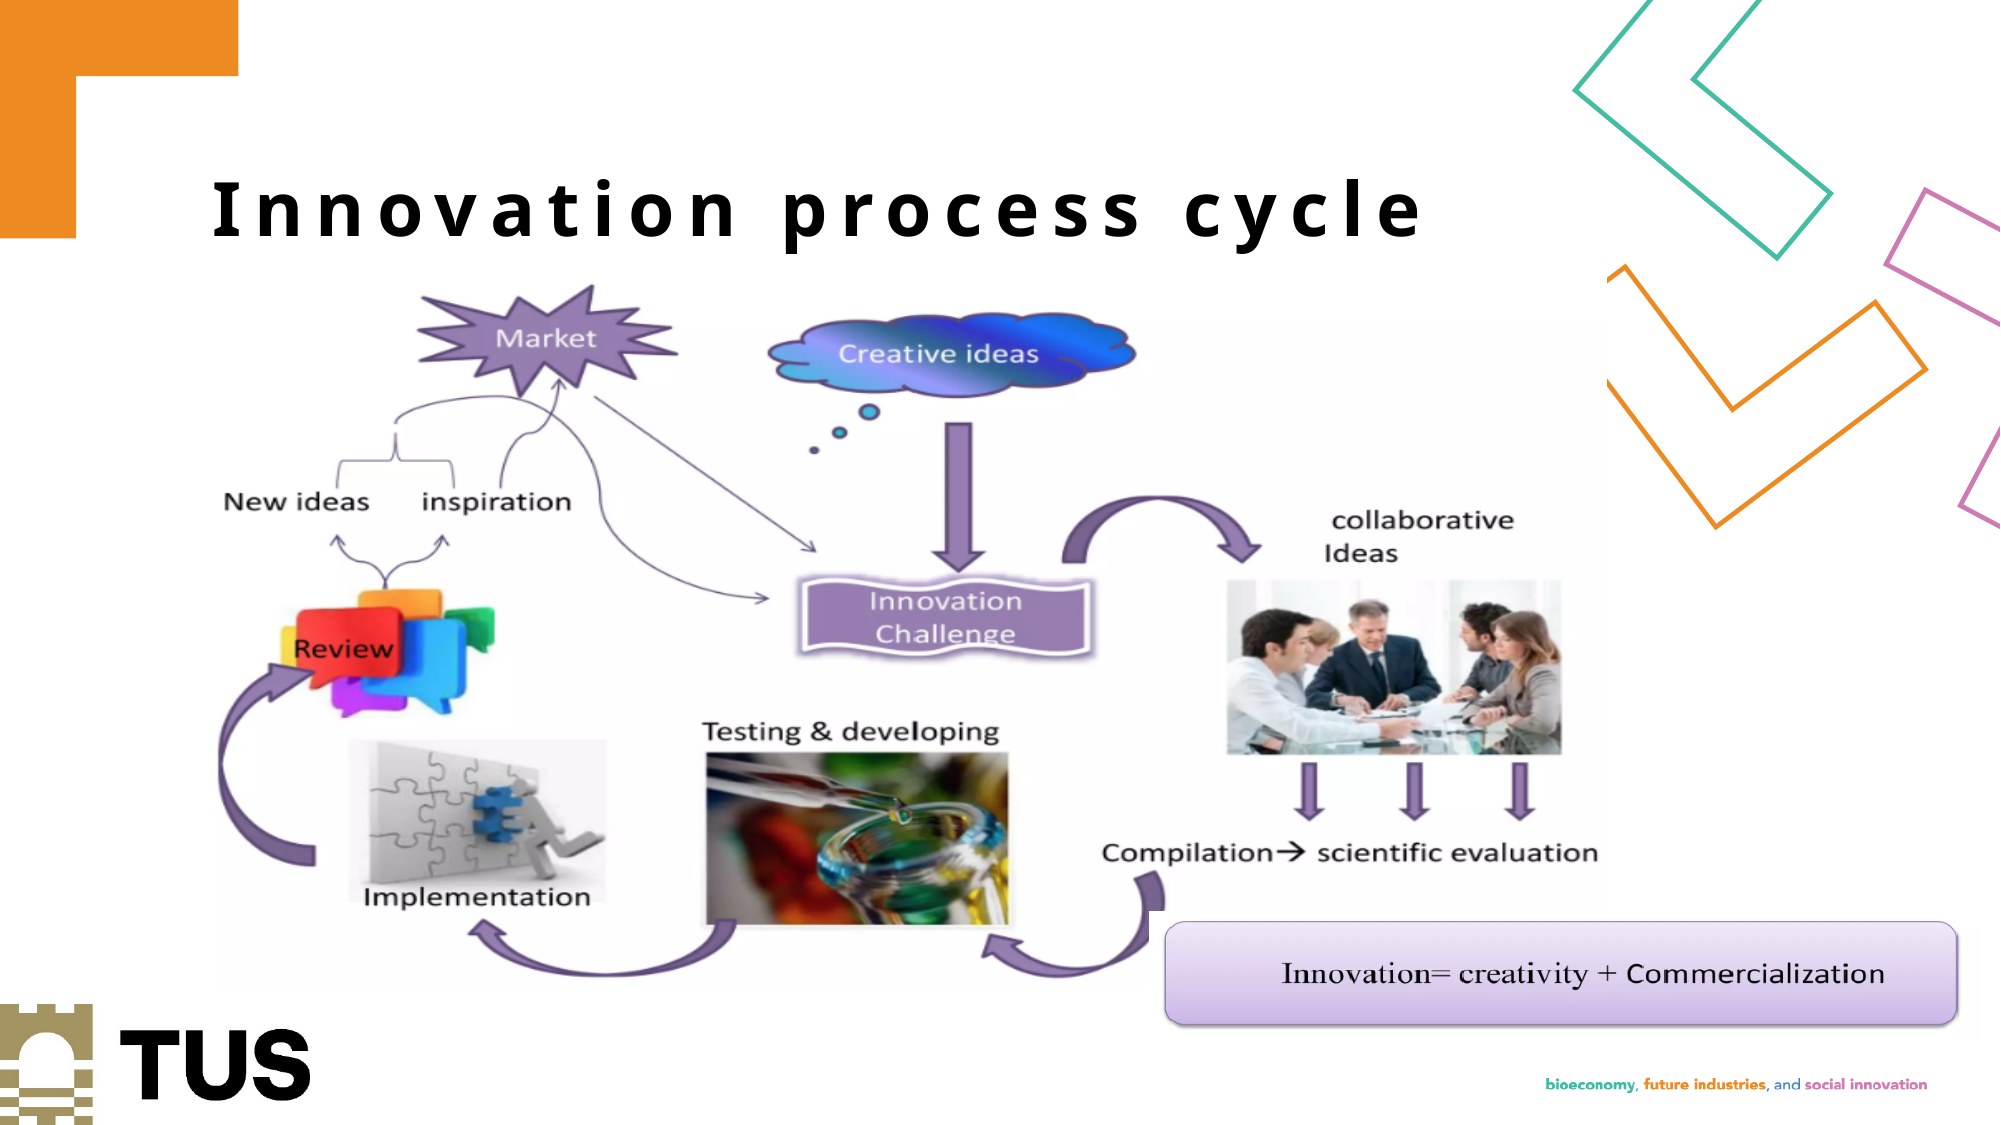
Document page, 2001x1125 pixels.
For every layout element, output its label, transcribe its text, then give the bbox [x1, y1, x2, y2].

picture [217, 263, 1980, 1040]
picture [0, 1004, 310, 1125]
list Innovation process cycle [197, 154, 1610, 287]
picture [1538, 1066, 1929, 1101]
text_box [1610, 0, 2000, 499]
